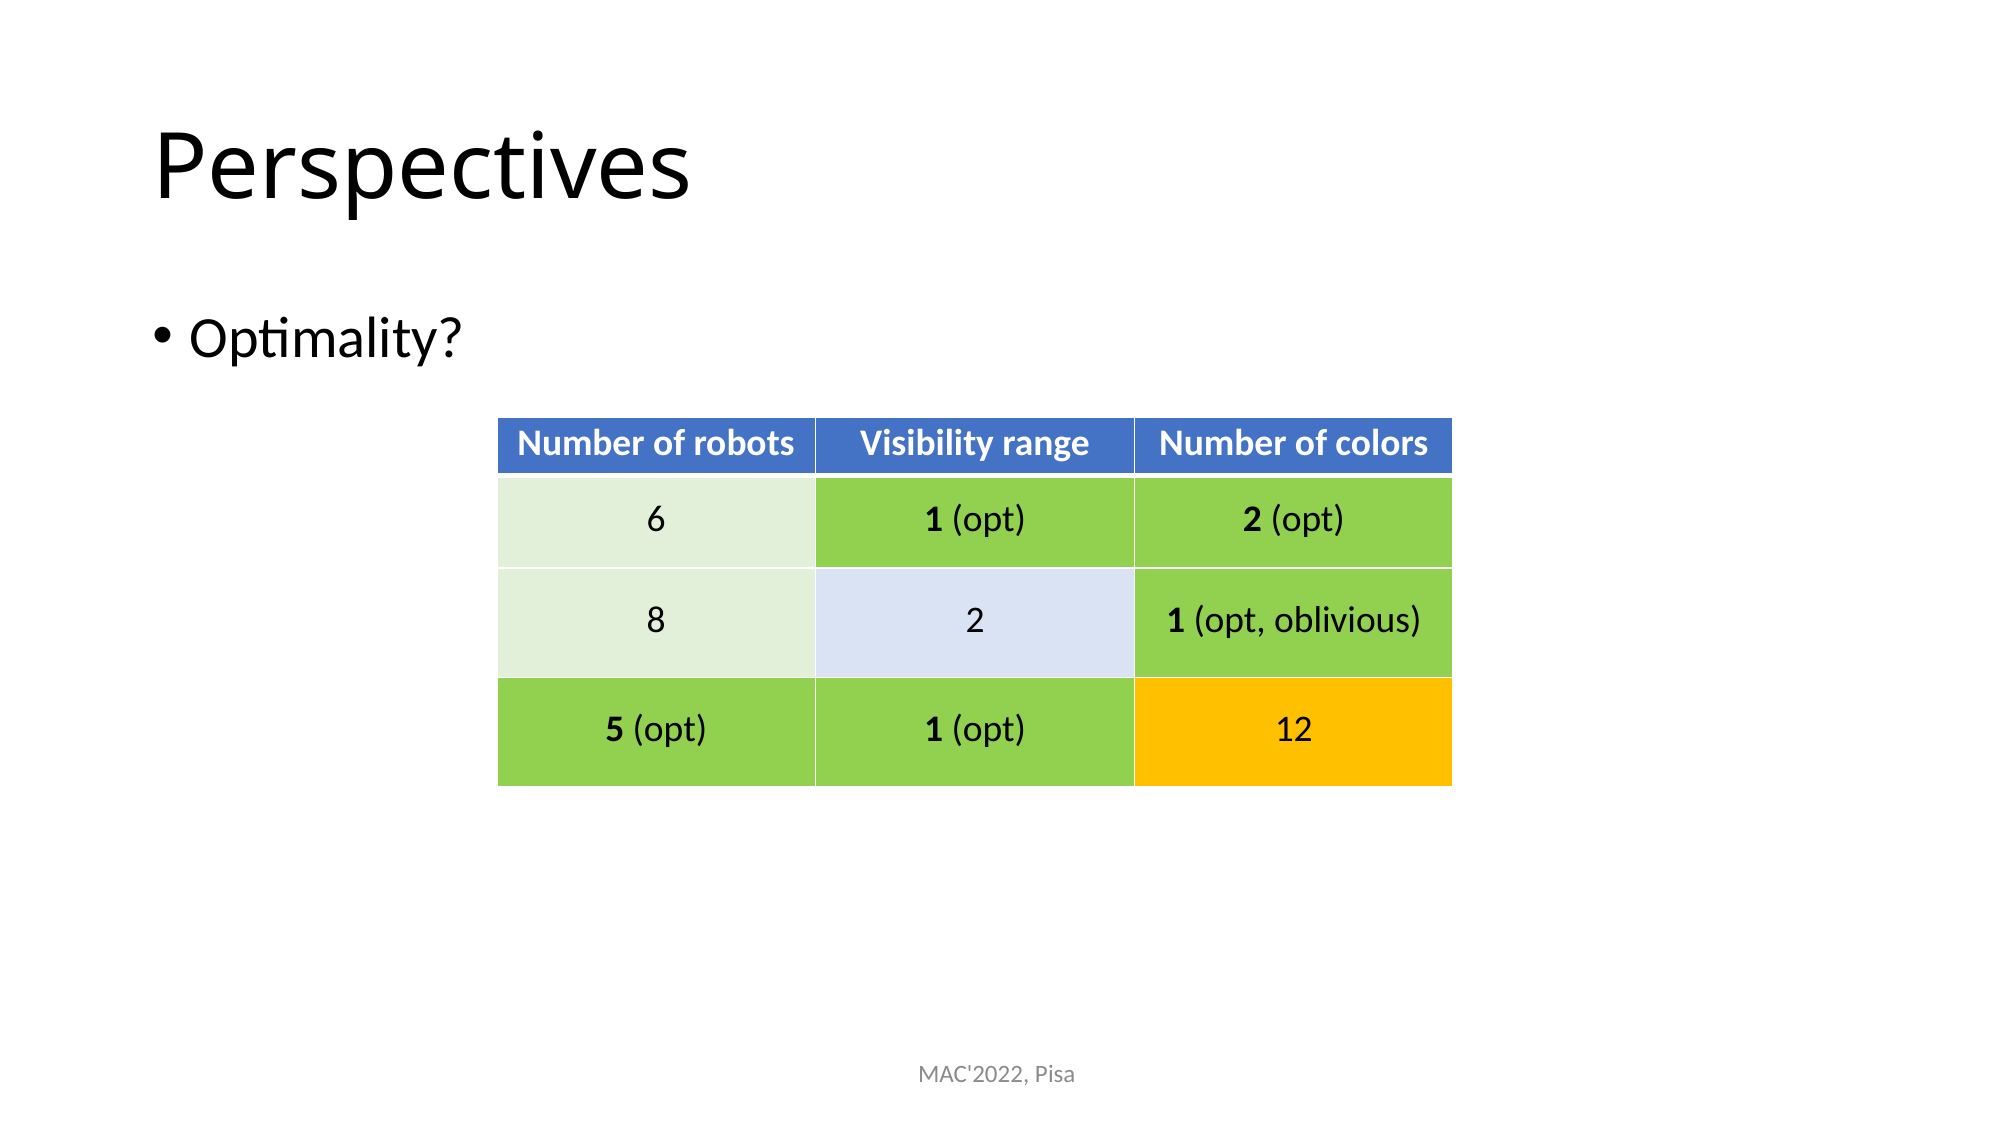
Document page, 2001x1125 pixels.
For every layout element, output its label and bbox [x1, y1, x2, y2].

list [137, 299, 1863, 1014]
table_cell [1135, 569, 1452, 677]
table_header [1135, 418, 1452, 473]
table_header [498, 418, 815, 473]
table_header [816, 418, 1134, 473]
table_cell [498, 478, 815, 567]
title [137, 59, 1863, 278]
table_cell [498, 678, 815, 786]
table_cell [816, 569, 1134, 677]
table_cell [1135, 678, 1452, 786]
table_cell [1135, 478, 1452, 567]
footer [662, 1042, 1338, 1103]
table_cell [816, 478, 1134, 567]
table_cell [816, 678, 1134, 786]
table_cell [498, 569, 815, 677]
